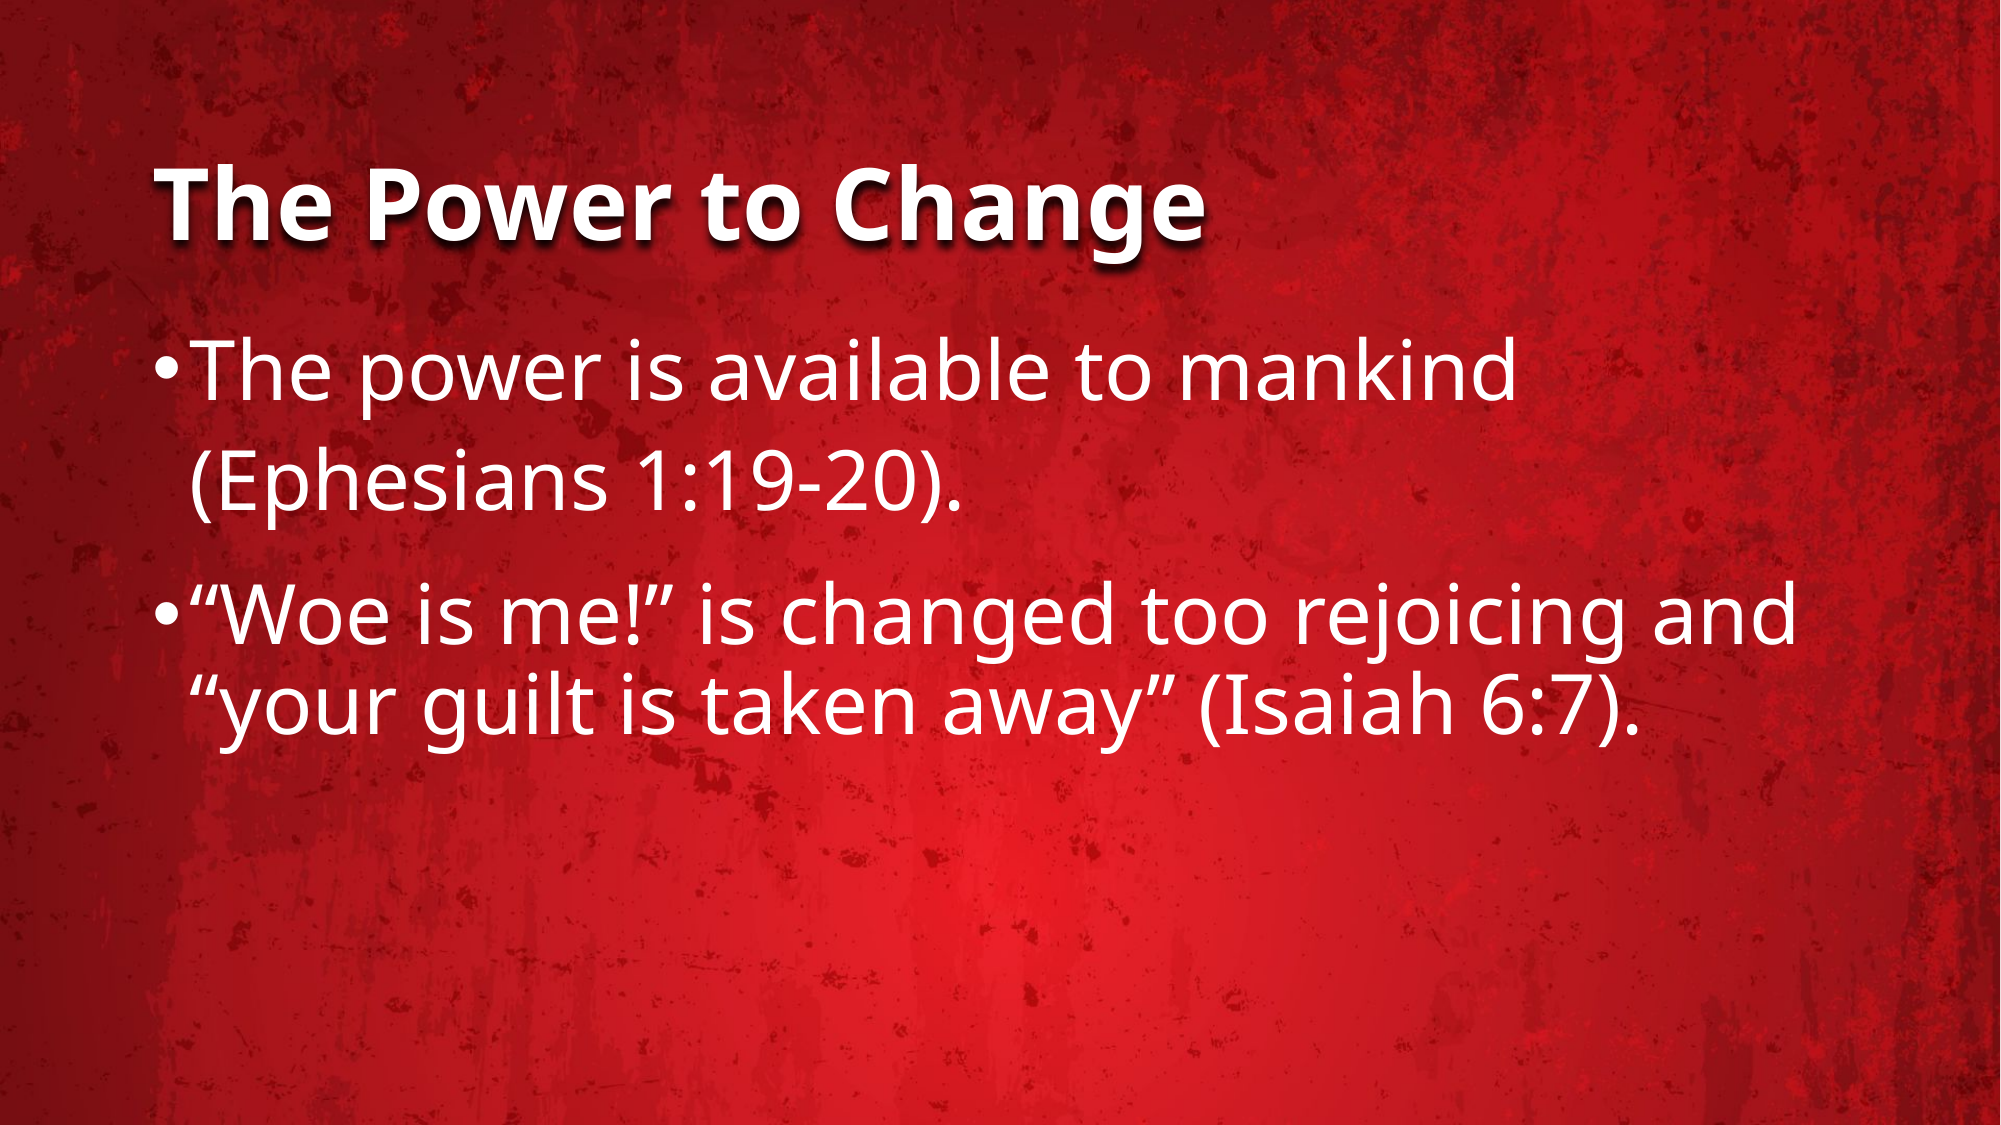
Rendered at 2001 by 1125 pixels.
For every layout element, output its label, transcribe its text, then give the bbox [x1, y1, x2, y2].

picture [0, 0, 2001, 1125]
list The power is available to mankind (Ephesians 1:19-20). “Woe is me!” is changed too rejoicing and “your guilt is taken away” (Isaiah 6:7). [137, 270, 1863, 790]
title The Power to Change [137, 59, 1863, 270]
